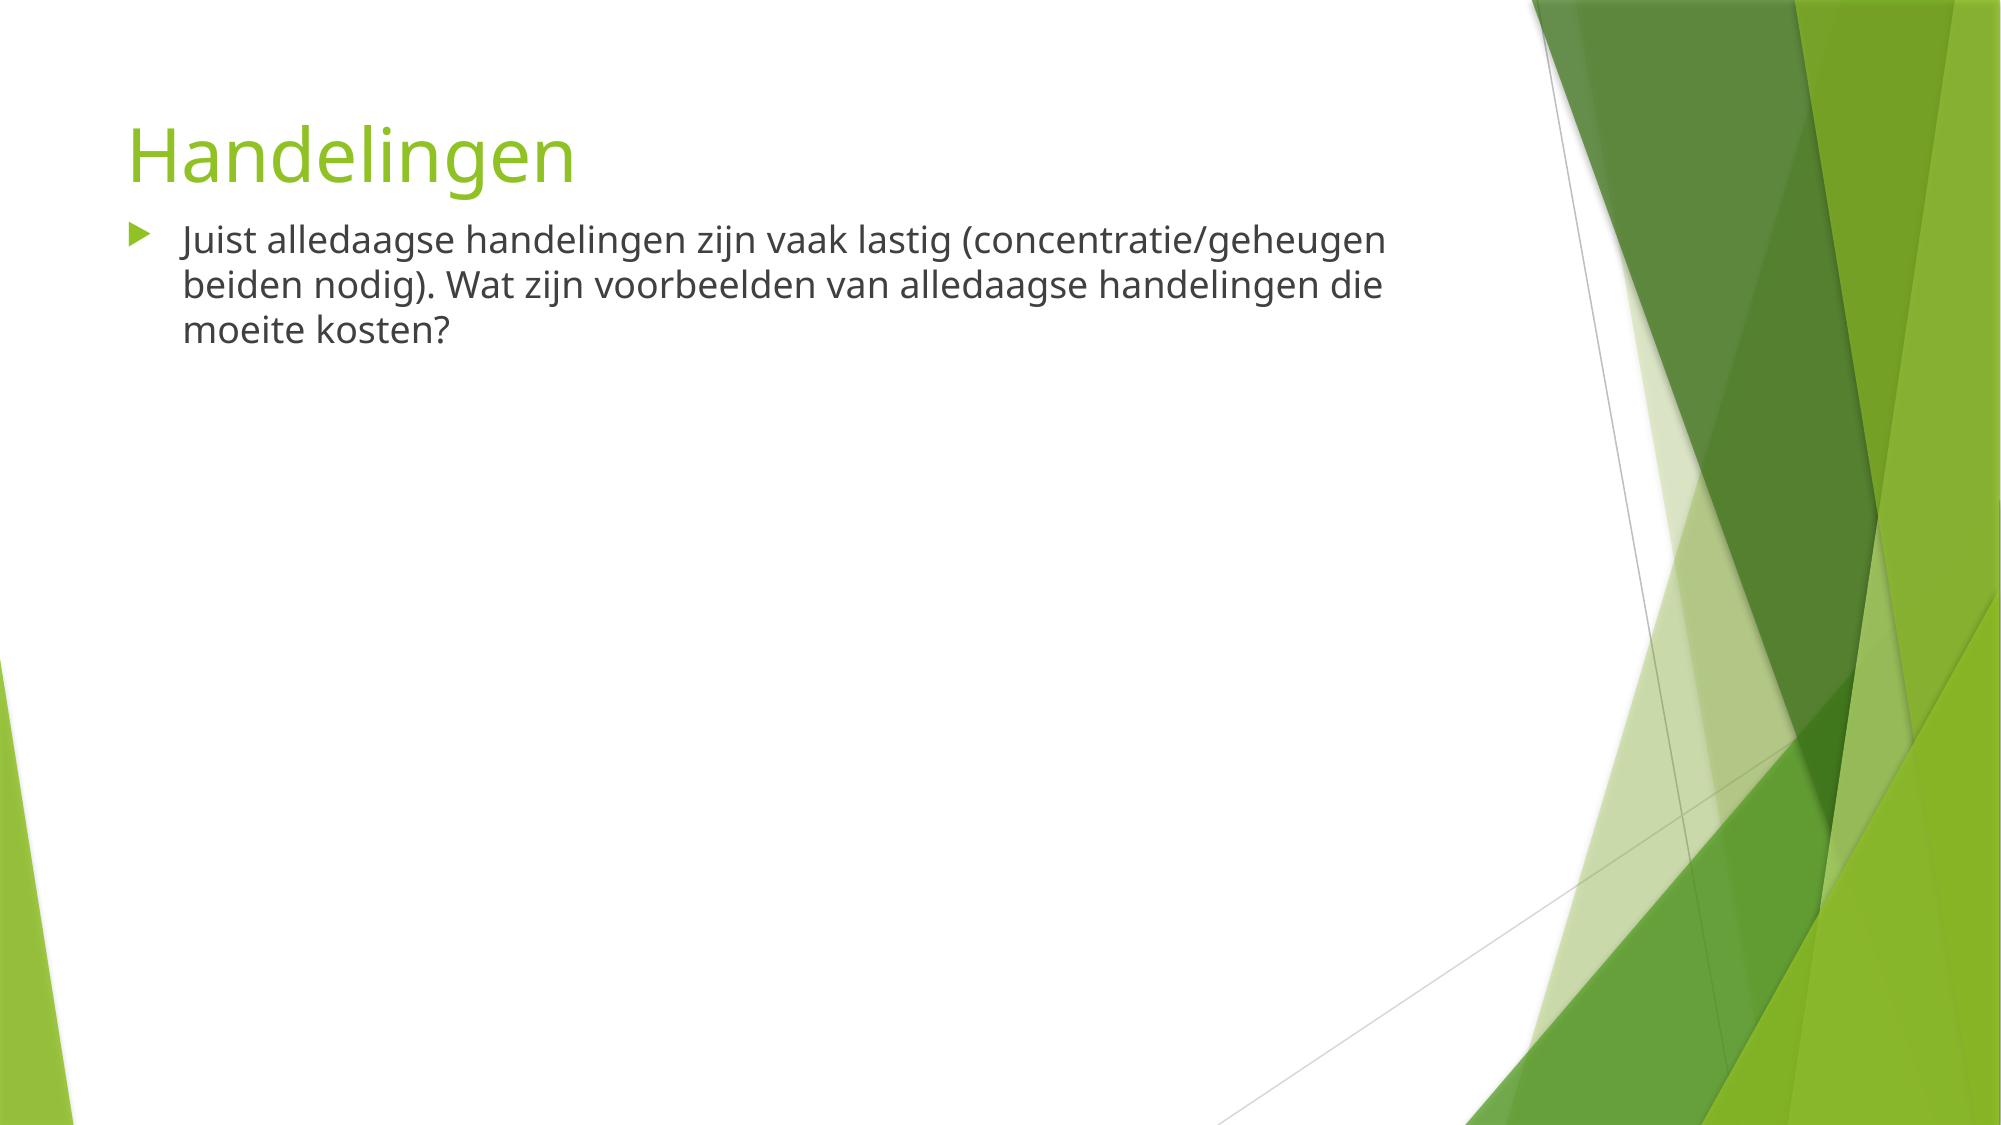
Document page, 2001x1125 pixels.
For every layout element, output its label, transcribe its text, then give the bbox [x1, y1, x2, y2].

title Handelingen [111, 99, 1522, 208]
list Juist alledaagse handelingen zijn vaak lastig (concentratie/geheugen beiden nodig). Wat zijn voorbeelden van alledaagse handelingen die moeite kosten? [111, 208, 1522, 845]
